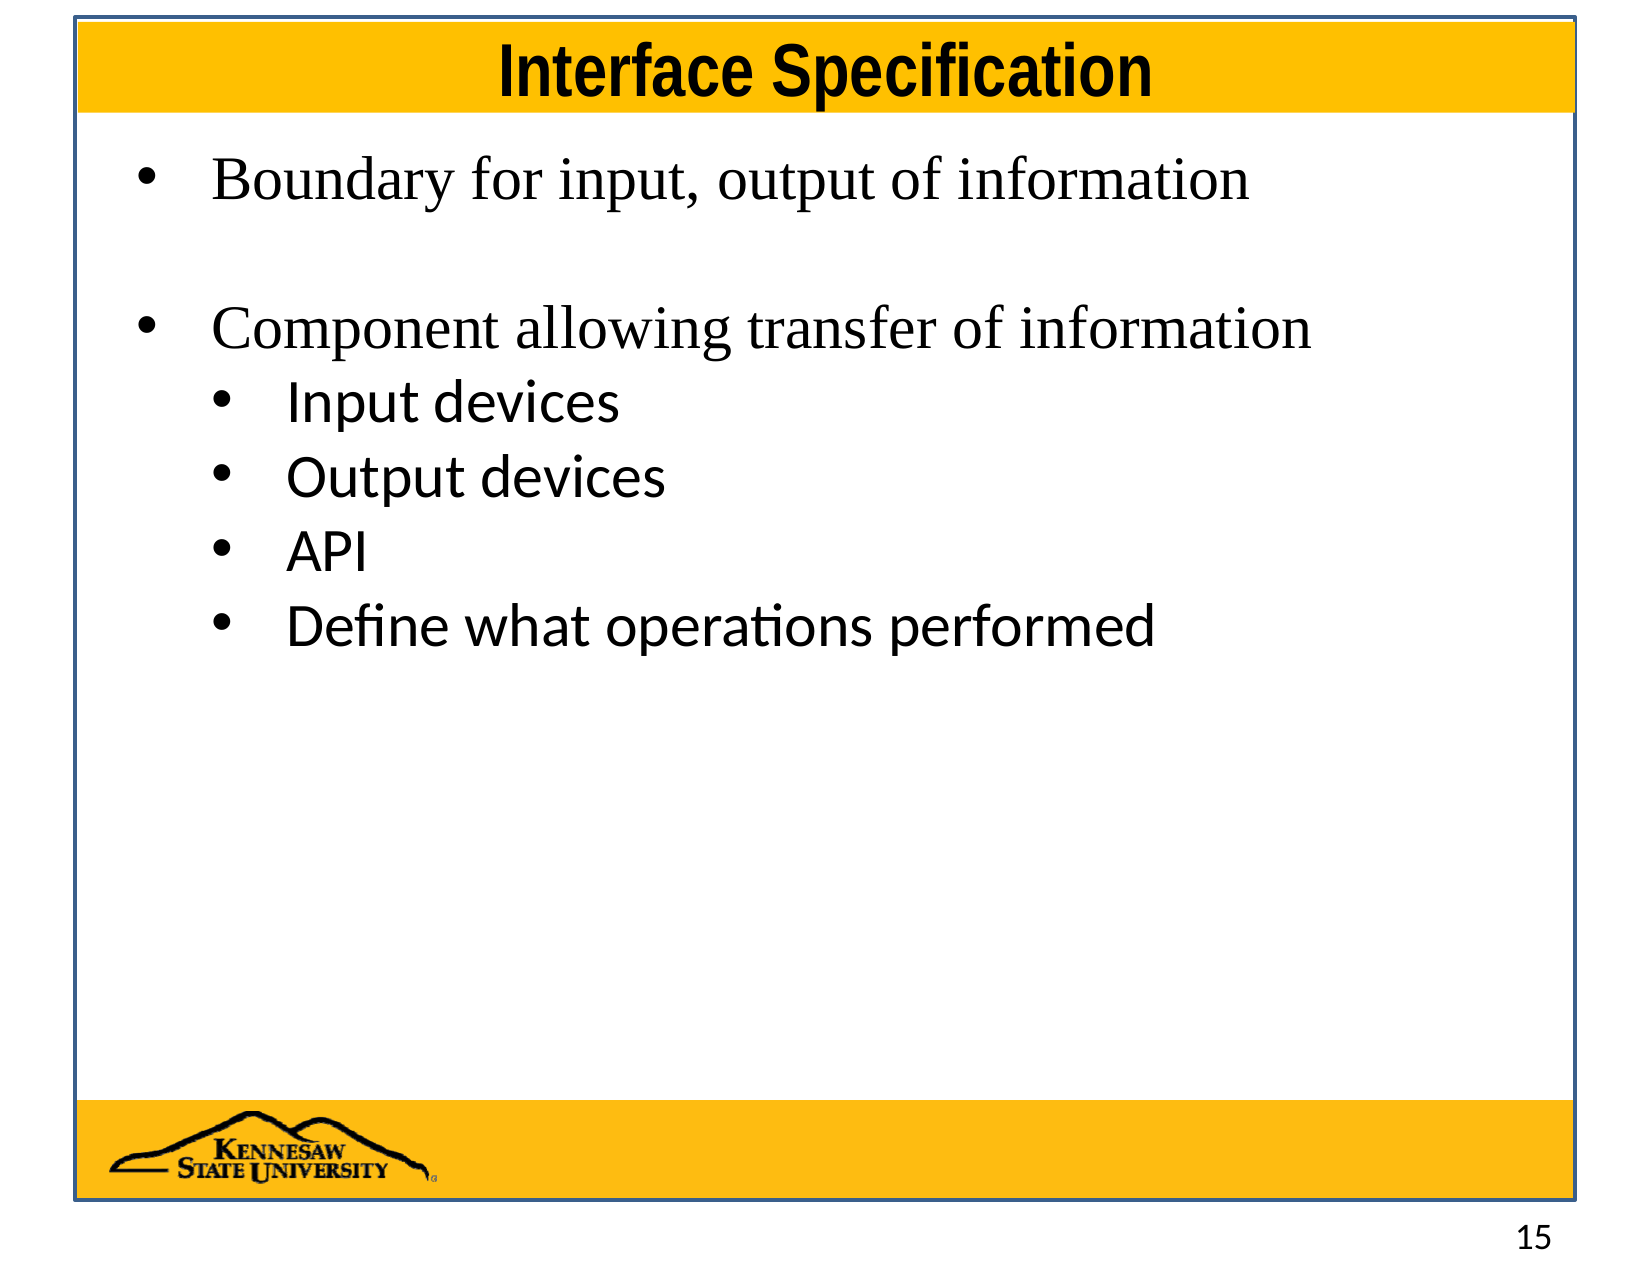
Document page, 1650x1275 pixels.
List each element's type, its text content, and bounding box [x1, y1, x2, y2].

title Interface Specification [77, 21, 1575, 113]
picture [108, 1111, 437, 1184]
list Boundary for input, output of information Component allowing transfer of information Input devices Output devices API Define what operations performed [136, 137, 1514, 815]
